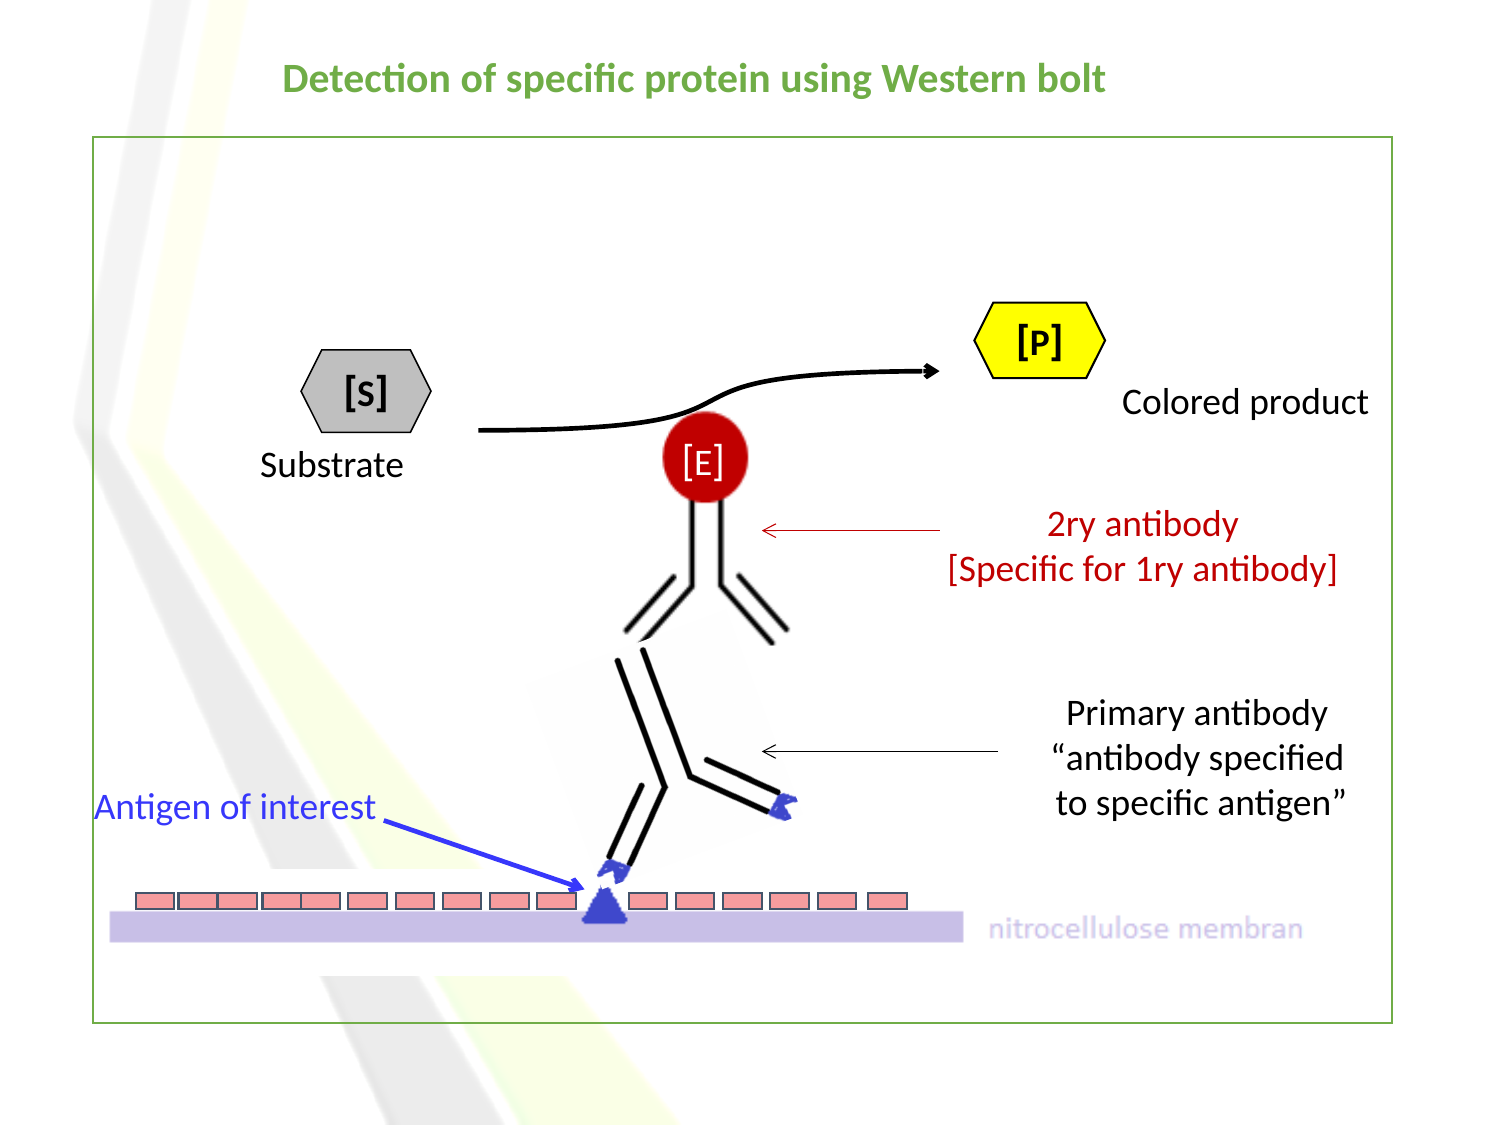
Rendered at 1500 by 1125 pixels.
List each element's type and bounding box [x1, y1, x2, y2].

text_box [478, 371, 940, 431]
picture [0, 0, 1500, 1125]
text_box [383, 820, 585, 890]
